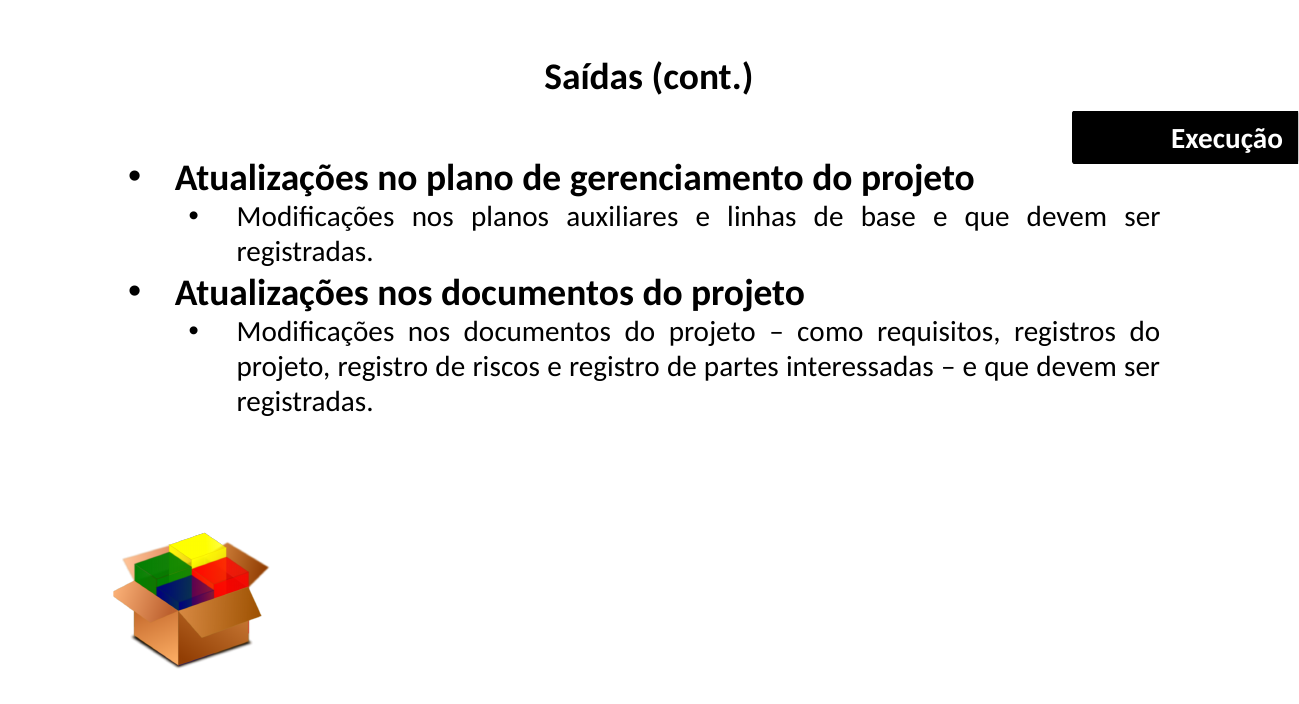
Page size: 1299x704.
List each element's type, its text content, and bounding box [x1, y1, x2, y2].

text_box Atualizações no plano de gerenciamento do projeto Modificações nos planos auxiliares e linhas de base e que devem ser registradas. Atualizações nos documentos do projeto Modificações nos documentos do projeto – como requisitos, registros do projeto, registro de riscos e registro de partes interessadas – e que devem ser registradas. [113, 145, 1177, 428]
text_box Execução [1074, 112, 1299, 162]
picture [112, 520, 273, 672]
text_box Saídas (cont.) [0, 44, 1299, 106]
